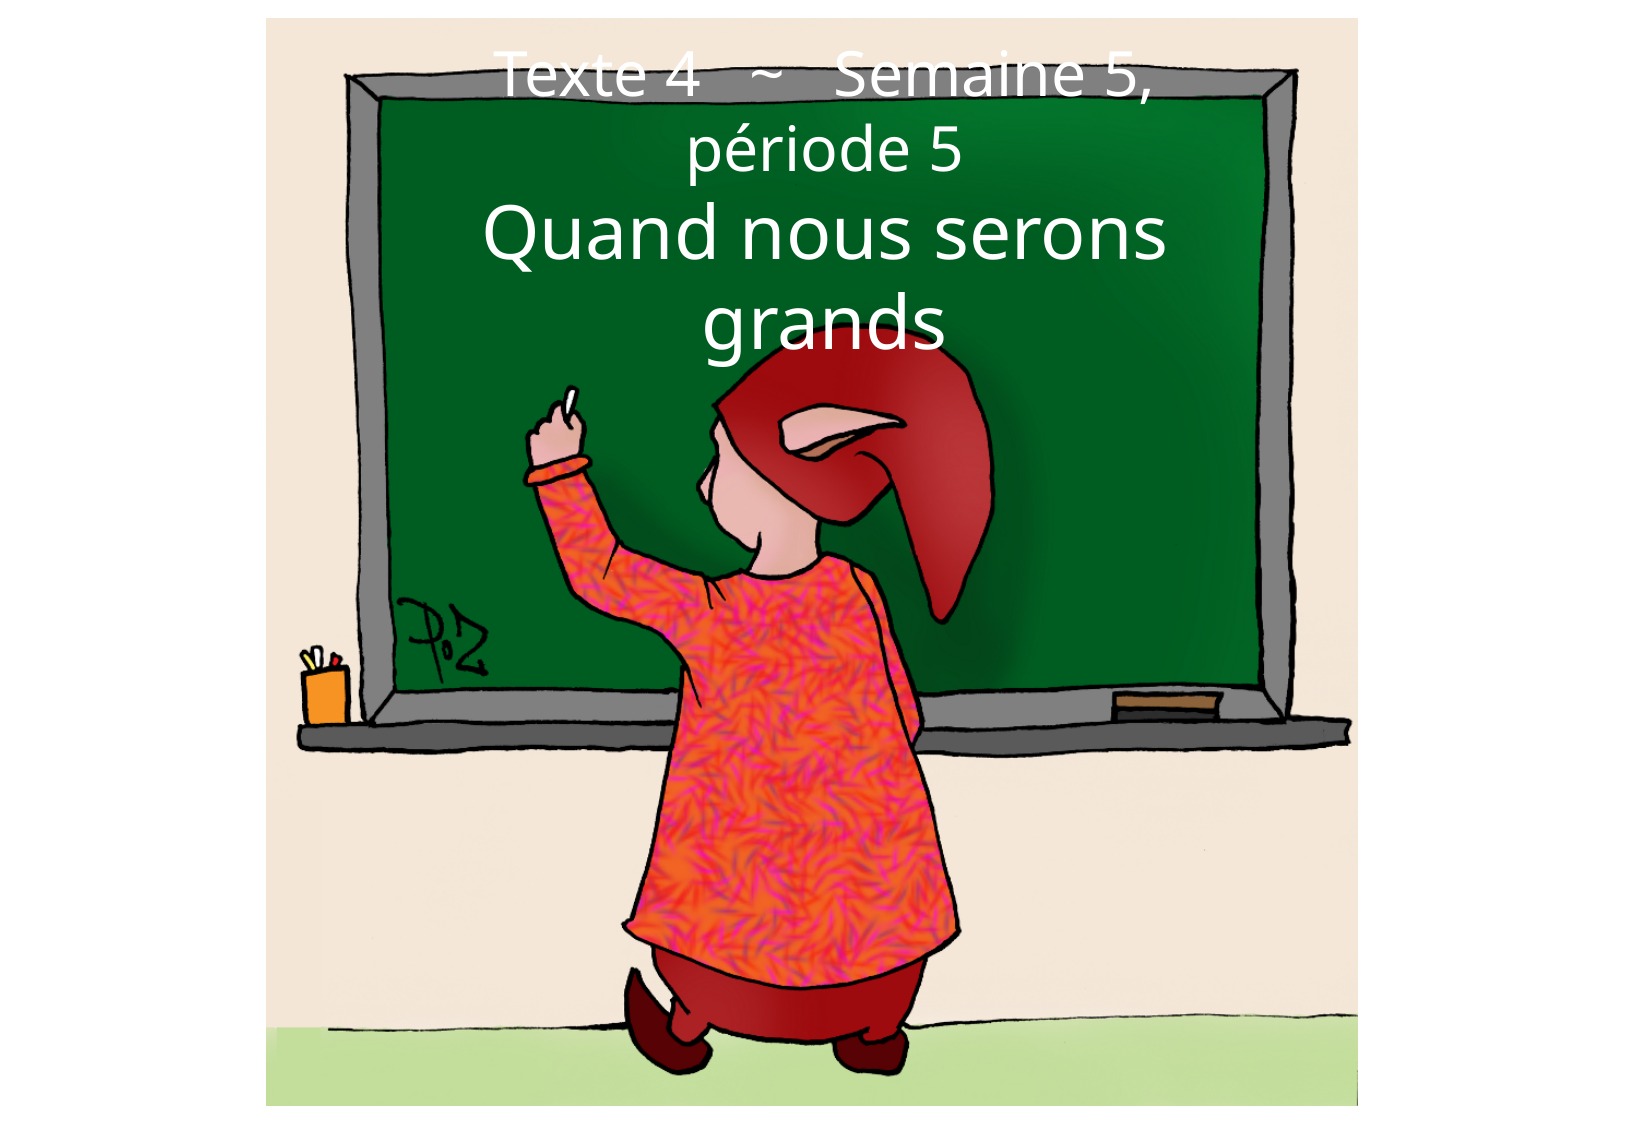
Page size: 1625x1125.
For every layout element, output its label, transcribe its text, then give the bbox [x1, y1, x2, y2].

picture [266, 18, 1358, 1106]
text_box Texte 4 ~ Semaine 5, période 5 Quand nous serons grands [377, 101, 1273, 297]
